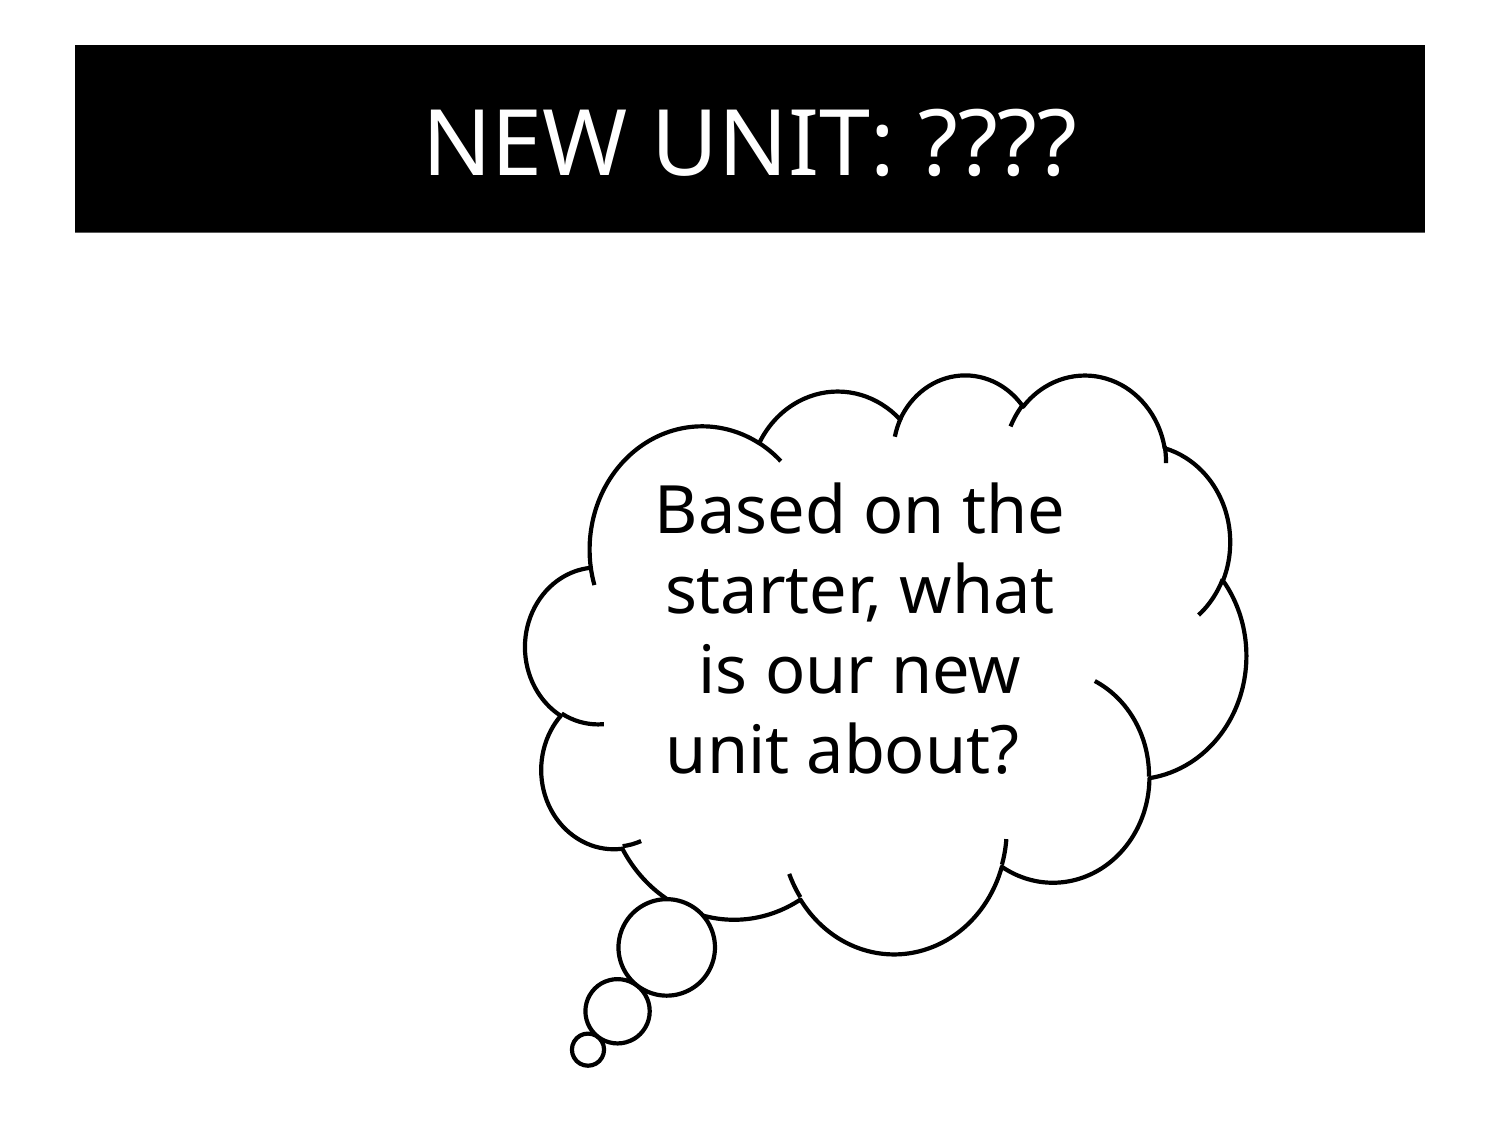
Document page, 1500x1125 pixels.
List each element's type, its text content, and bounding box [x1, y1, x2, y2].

text_box Based on the starter, what is our new unit about? [522, 373, 1249, 1068]
title NEW UNIT: ???? [75, 45, 1425, 233]
